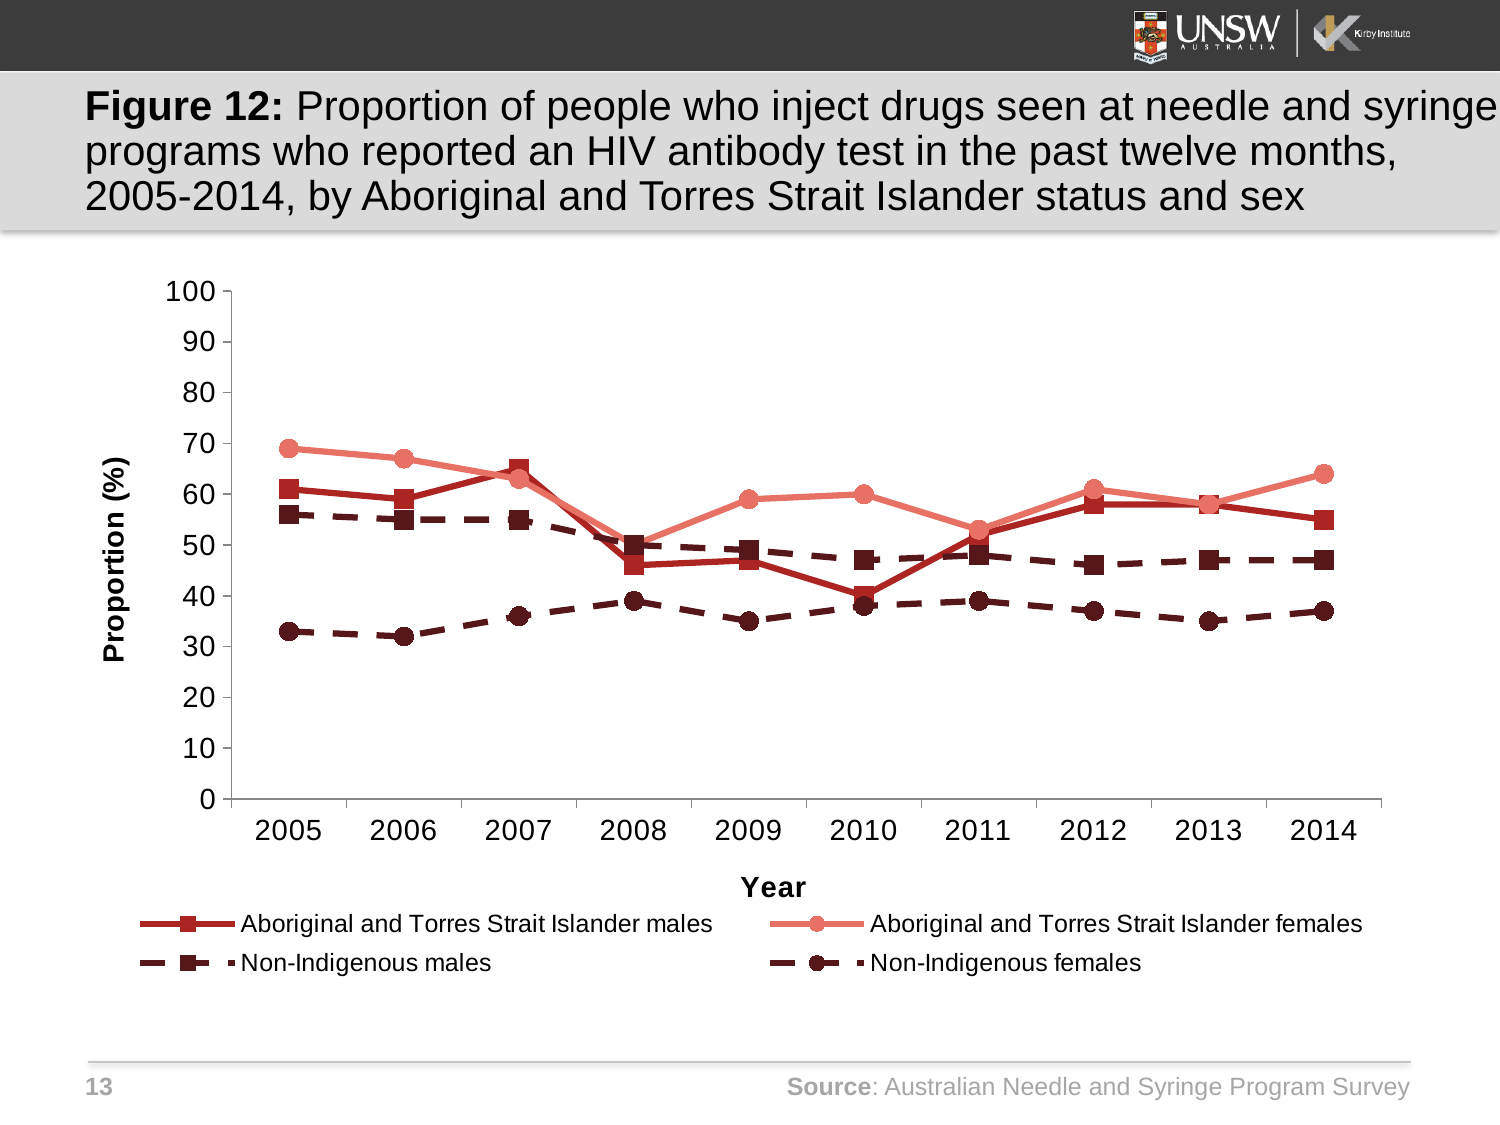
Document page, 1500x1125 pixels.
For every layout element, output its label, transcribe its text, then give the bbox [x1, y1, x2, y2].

slide_number 13 [85, 1070, 195, 1112]
picture [0, 0, 1500, 71]
title Figure 12: Proportion of people who inject drugs seen at needle and syringe programs who reported an HIV antibody test in the past twelve months, 2005-2014, by Aboriginal and Torres Strait Islander status and sex [85, 84, 1500, 216]
chart [84, 262, 1412, 1023]
list Source: Australian Needle and Syringe Program Survey [262, 1070, 1412, 1112]
